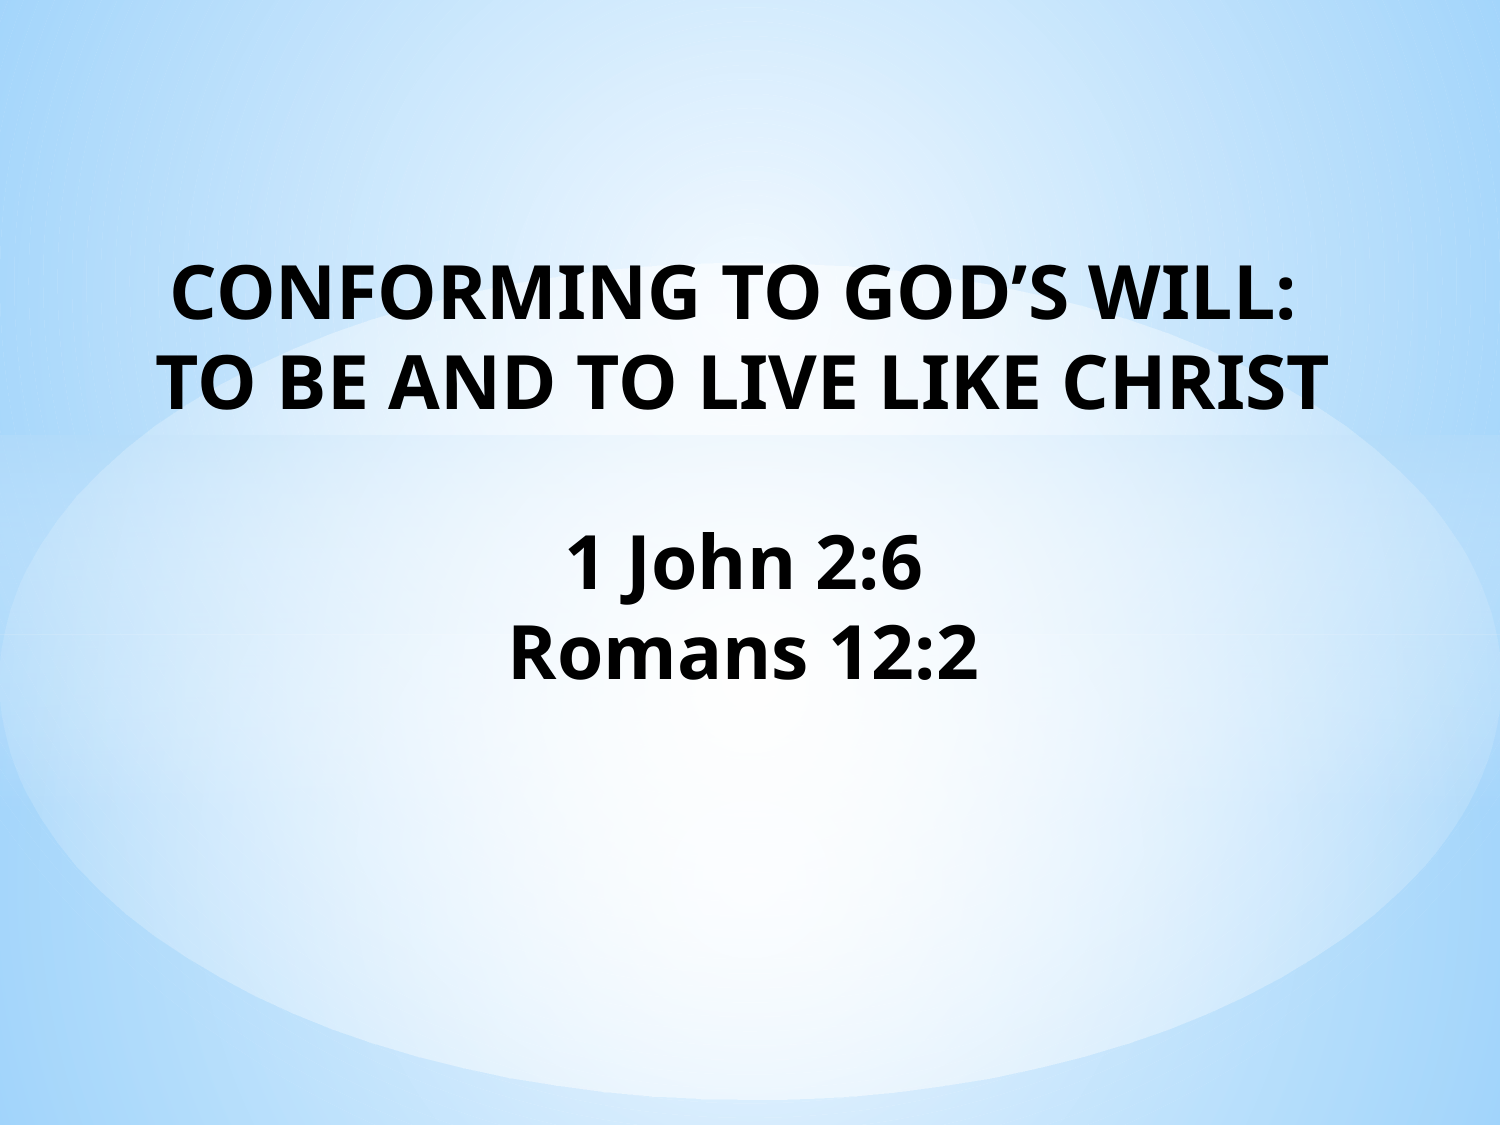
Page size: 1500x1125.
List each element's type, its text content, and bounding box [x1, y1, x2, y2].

text_box CONFORMING TO GOD’S WILL: TO BE AND TO LIVE LIKE CHRIST 1 John 2:6 Romans 12:2 [137, 237, 1350, 703]
